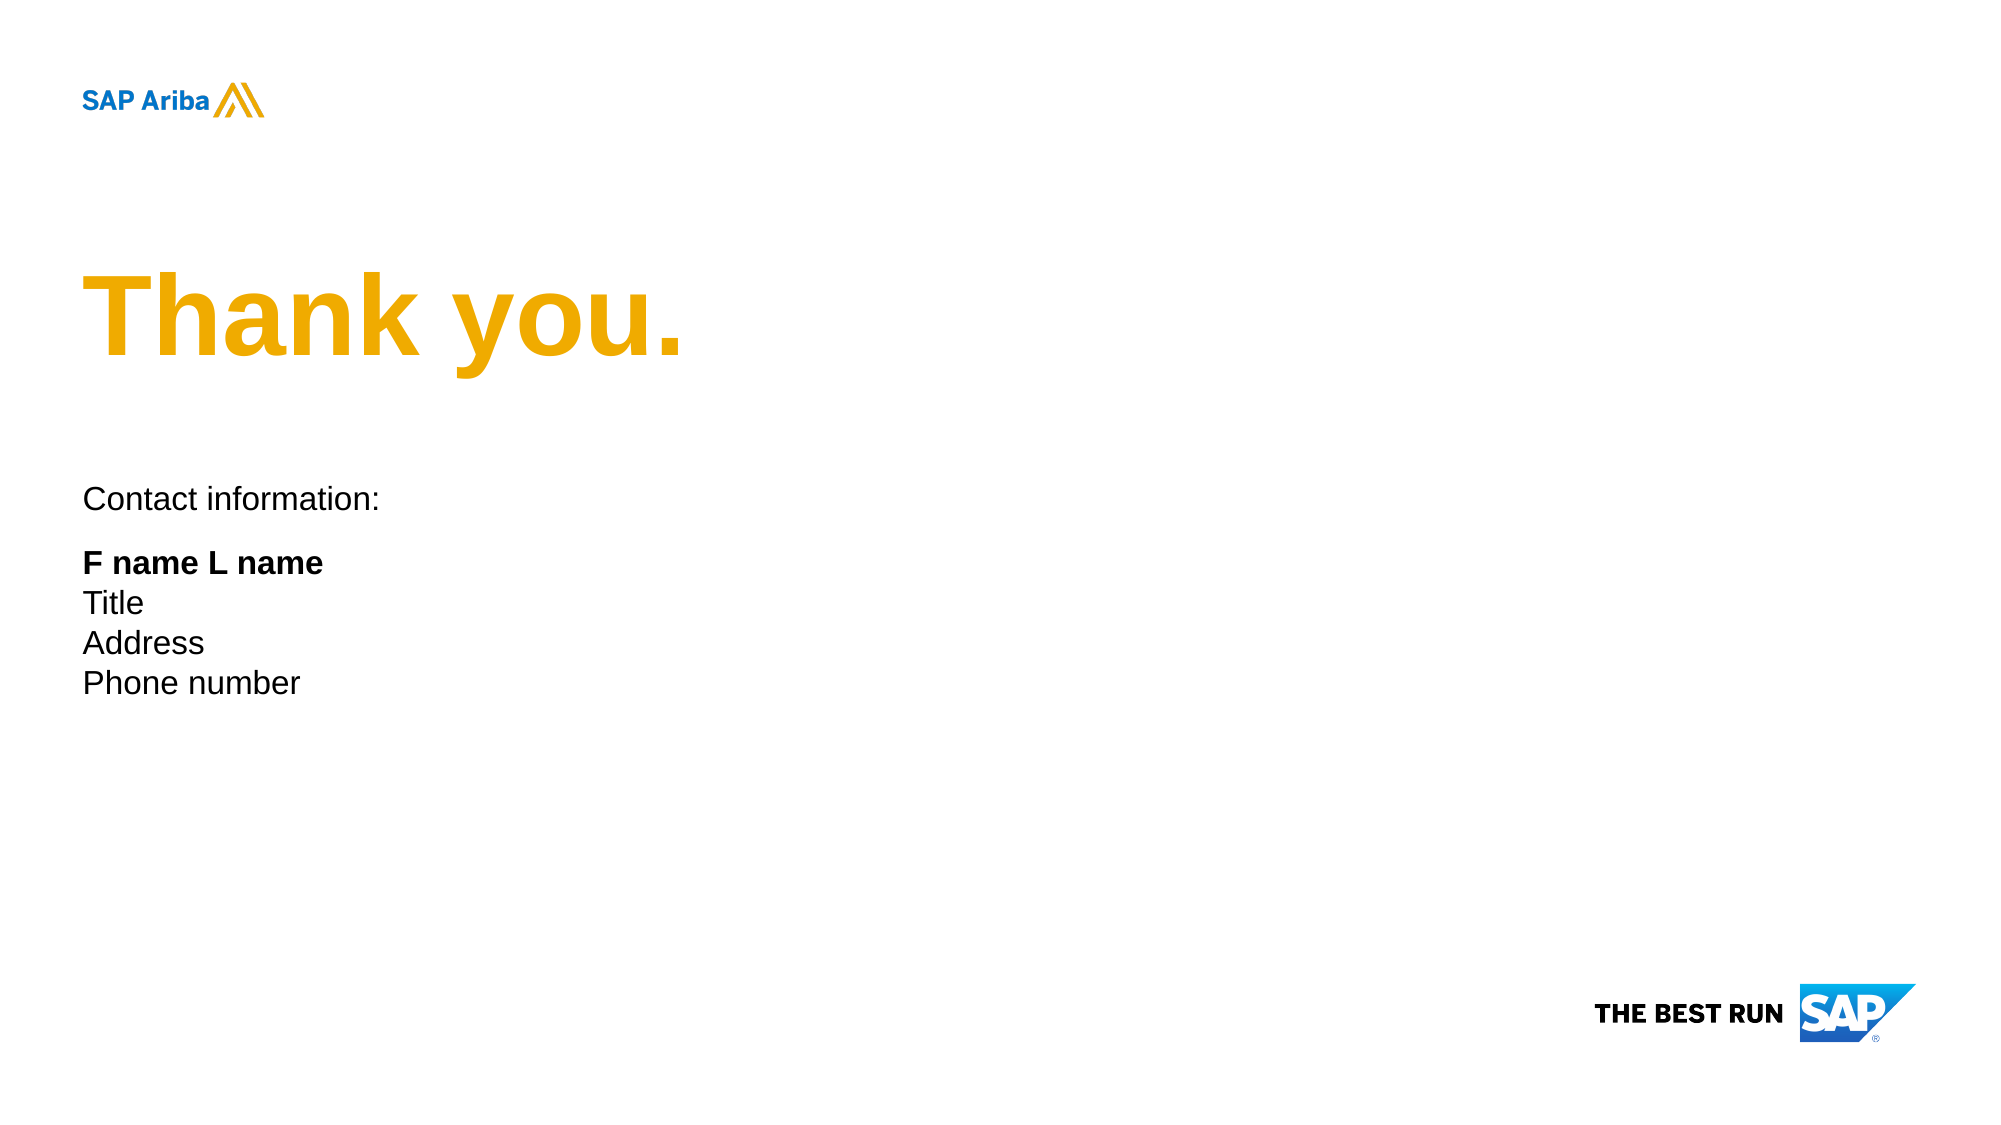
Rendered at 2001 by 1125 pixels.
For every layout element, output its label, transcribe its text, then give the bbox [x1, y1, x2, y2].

picture [82, 82, 265, 118]
title Thank you. [82, 240, 1000, 393]
picture [1594, 983, 1917, 1043]
list Contact information: F name L name Title Address Phone number [82, 476, 1000, 887]
